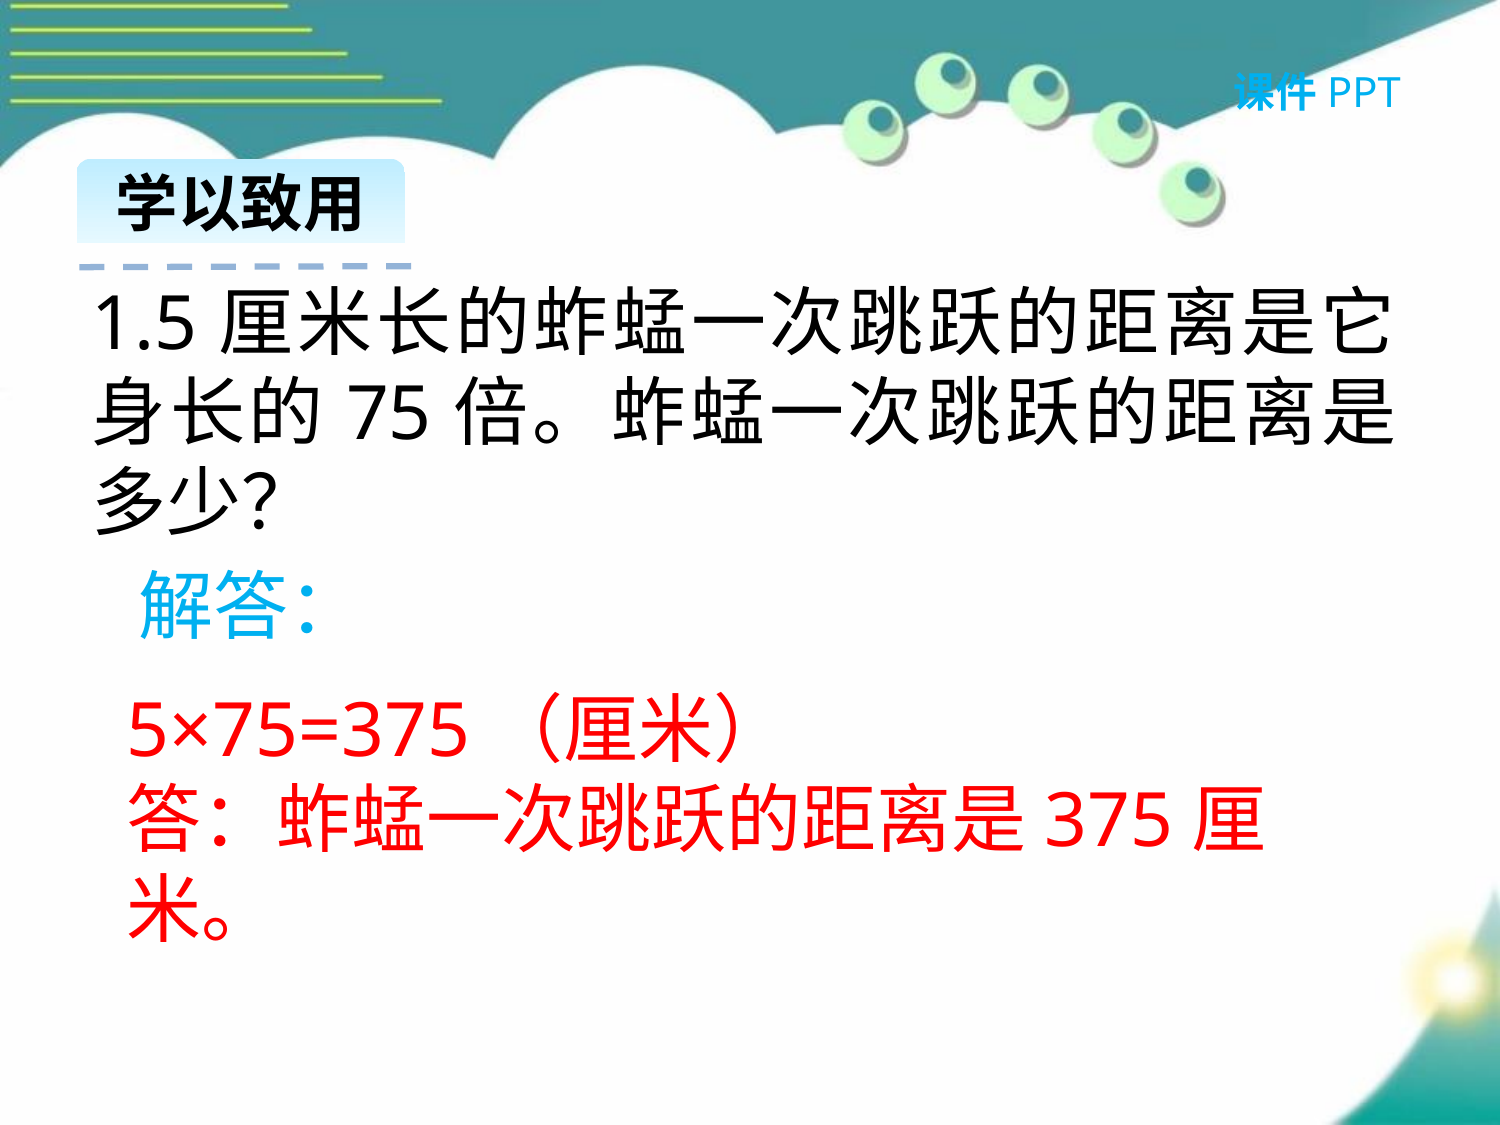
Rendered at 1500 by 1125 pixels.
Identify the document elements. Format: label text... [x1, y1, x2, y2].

text_box 5×75=375（厘米） 答：蚱蜢一次跳跃的距离是375厘米。 [112, 673, 1384, 959]
text_box 1.5厘米长的蚱蜢一次跳跃的距离是它身长的75倍。蚱蜢一次跳跃的距离是多少？ [76, 267, 1412, 552]
text_box 课件PPT [1218, 58, 1418, 124]
text_box 解答： [123, 552, 399, 656]
text_box 学以致用 [76, 158, 405, 244]
picture [0, 0, 1500, 1125]
